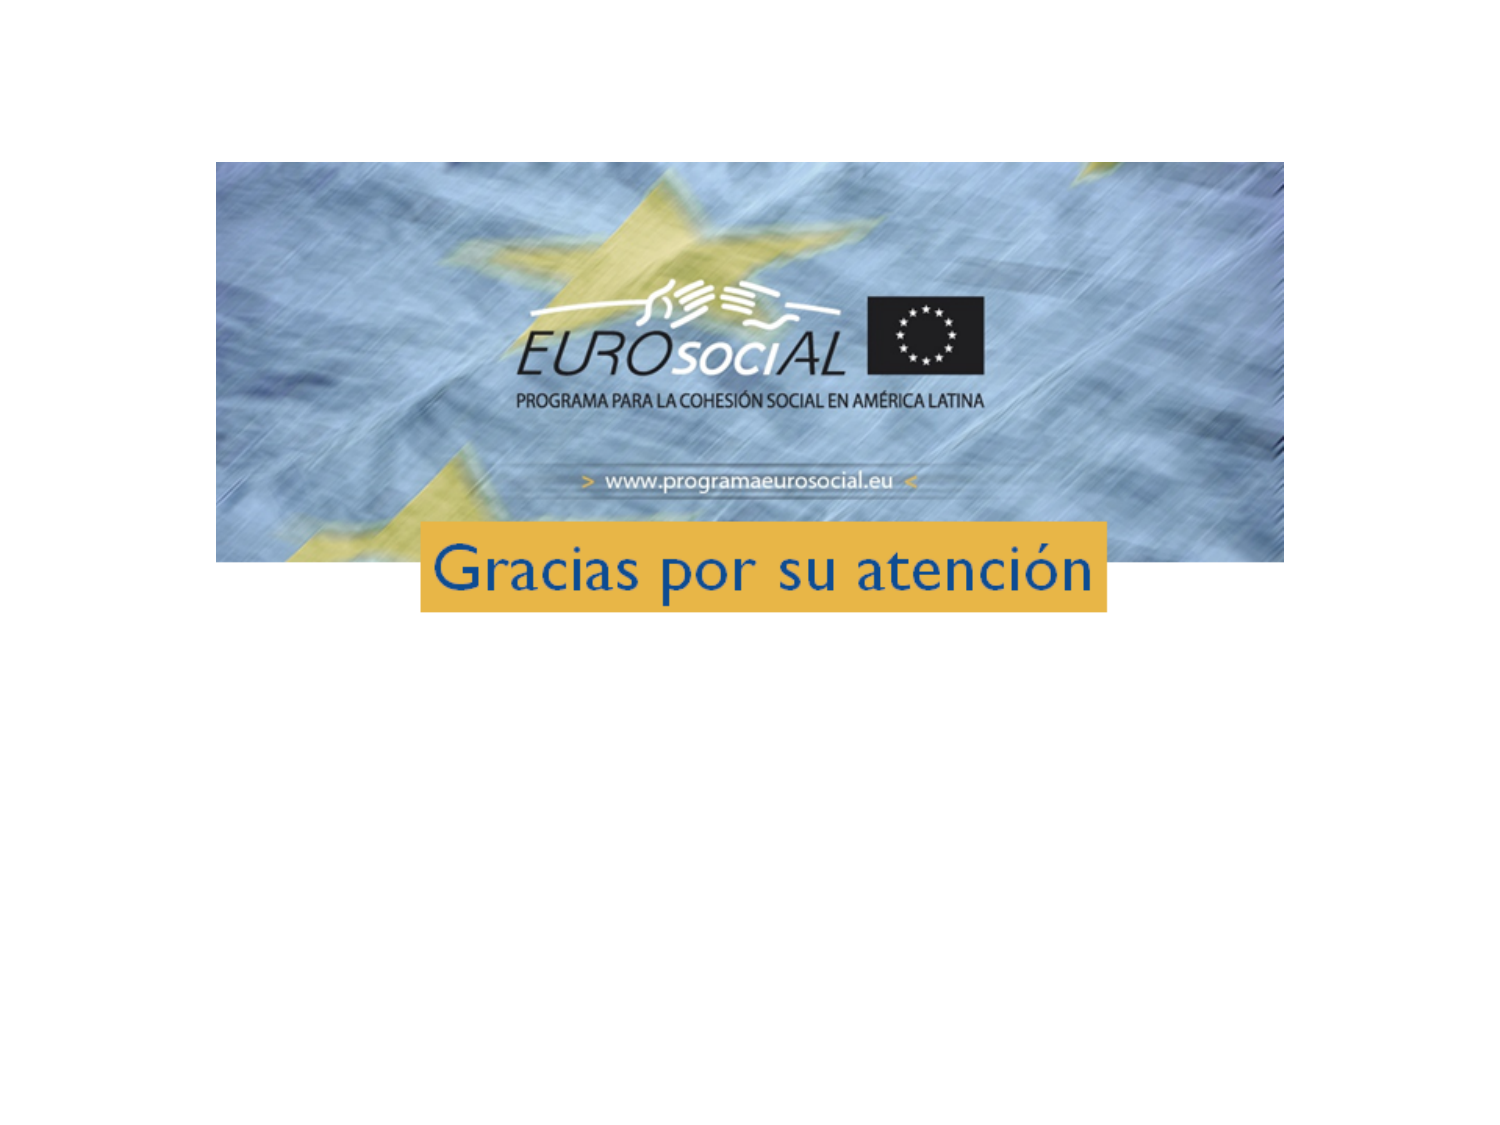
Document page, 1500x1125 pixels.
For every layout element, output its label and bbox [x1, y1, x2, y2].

picture [216, 162, 1284, 963]
